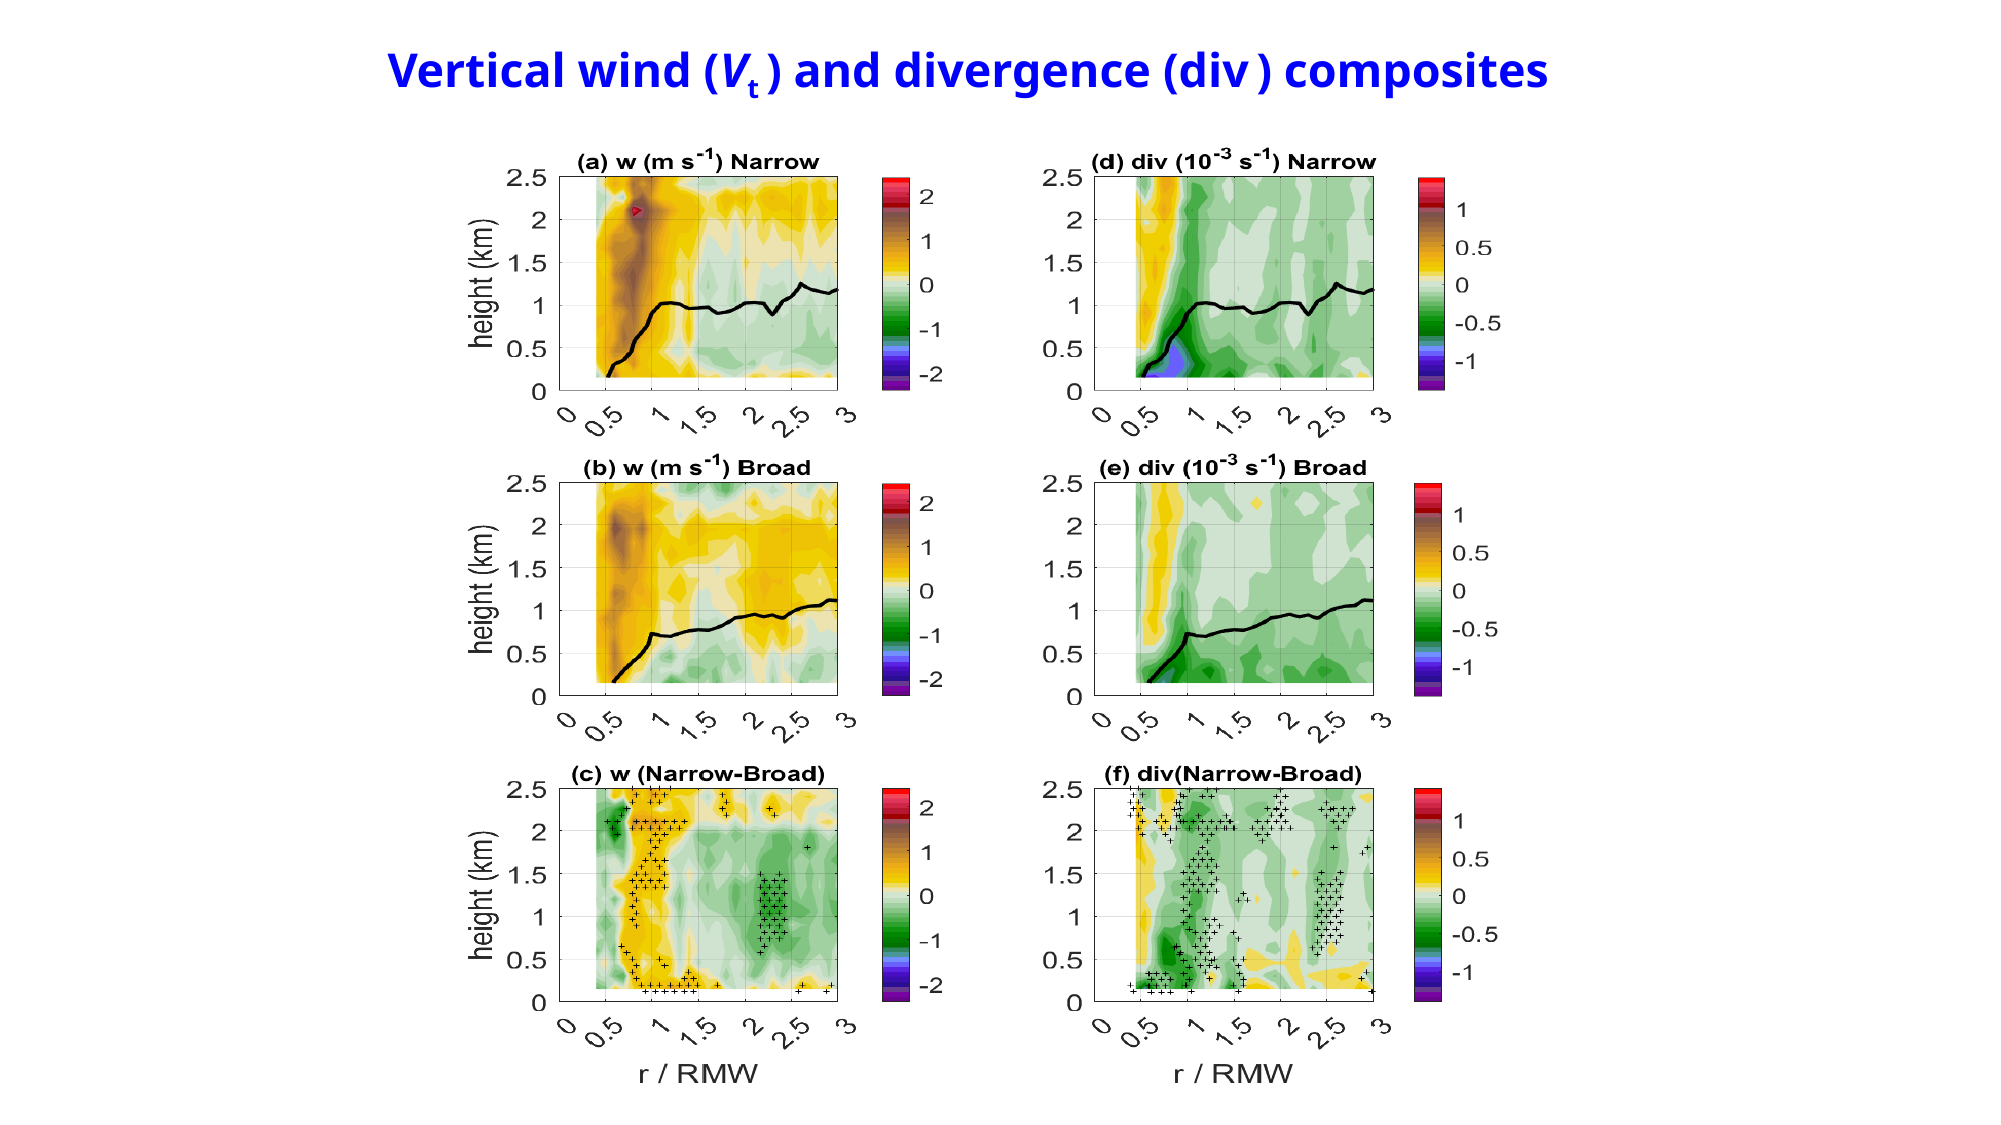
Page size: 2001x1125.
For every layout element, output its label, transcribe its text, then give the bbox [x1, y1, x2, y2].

text_box Vertical wind (Vt ) and divergence (div ) composites [0, 29, 1965, 108]
picture [442, 127, 1521, 1096]
